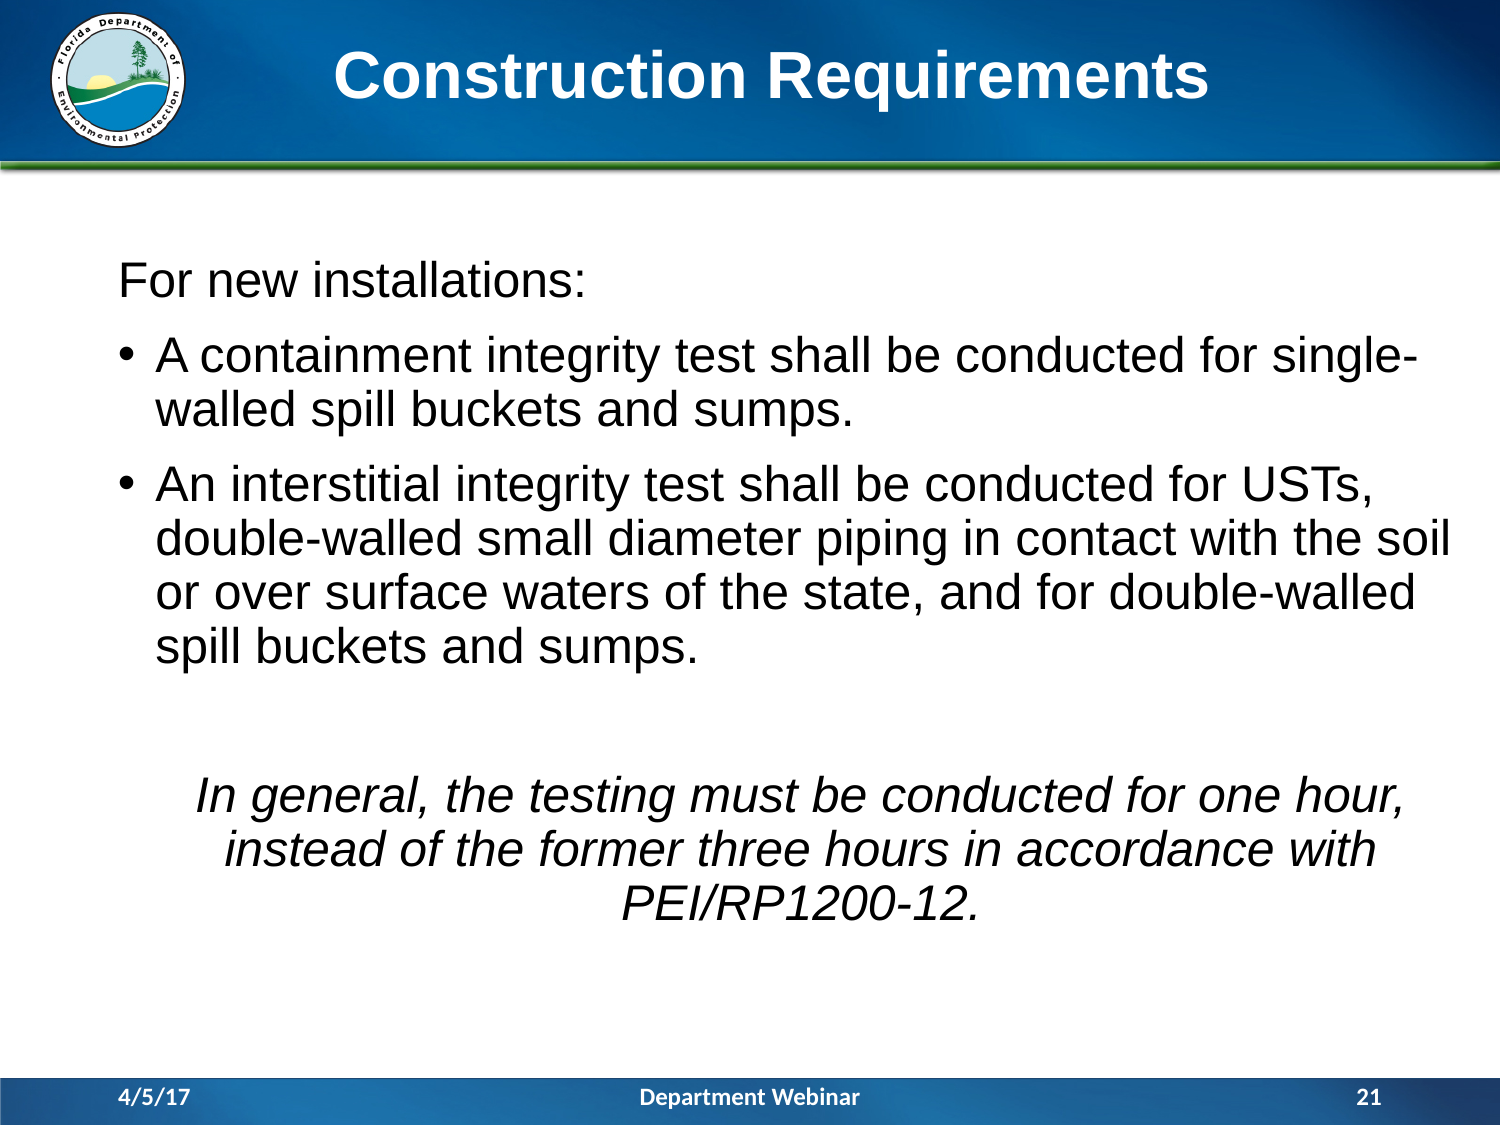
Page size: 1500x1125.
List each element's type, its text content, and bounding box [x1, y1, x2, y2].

footer Department Webinar [496, 1065, 1004, 1125]
slide_number 21 [1059, 1065, 1397, 1125]
text_box For new installations: A containment integrity test shall be conducted for single-walled spill buckets and sumps. An interstitial integrity test shall be conducted for USTs, double-walled small diameter piping in contact with the soil or over surface waters of the state, and for double-walled spill buckets and sumps. In general, the testing must be conducted for one hour, instead of the former three hours in accordance with PEI/RP1200-12. [103, 247, 1500, 1014]
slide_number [103, 1065, 441, 1125]
title Construction Requirements [148, 0, 1397, 186]
picture [0, 0, 1500, 1125]
